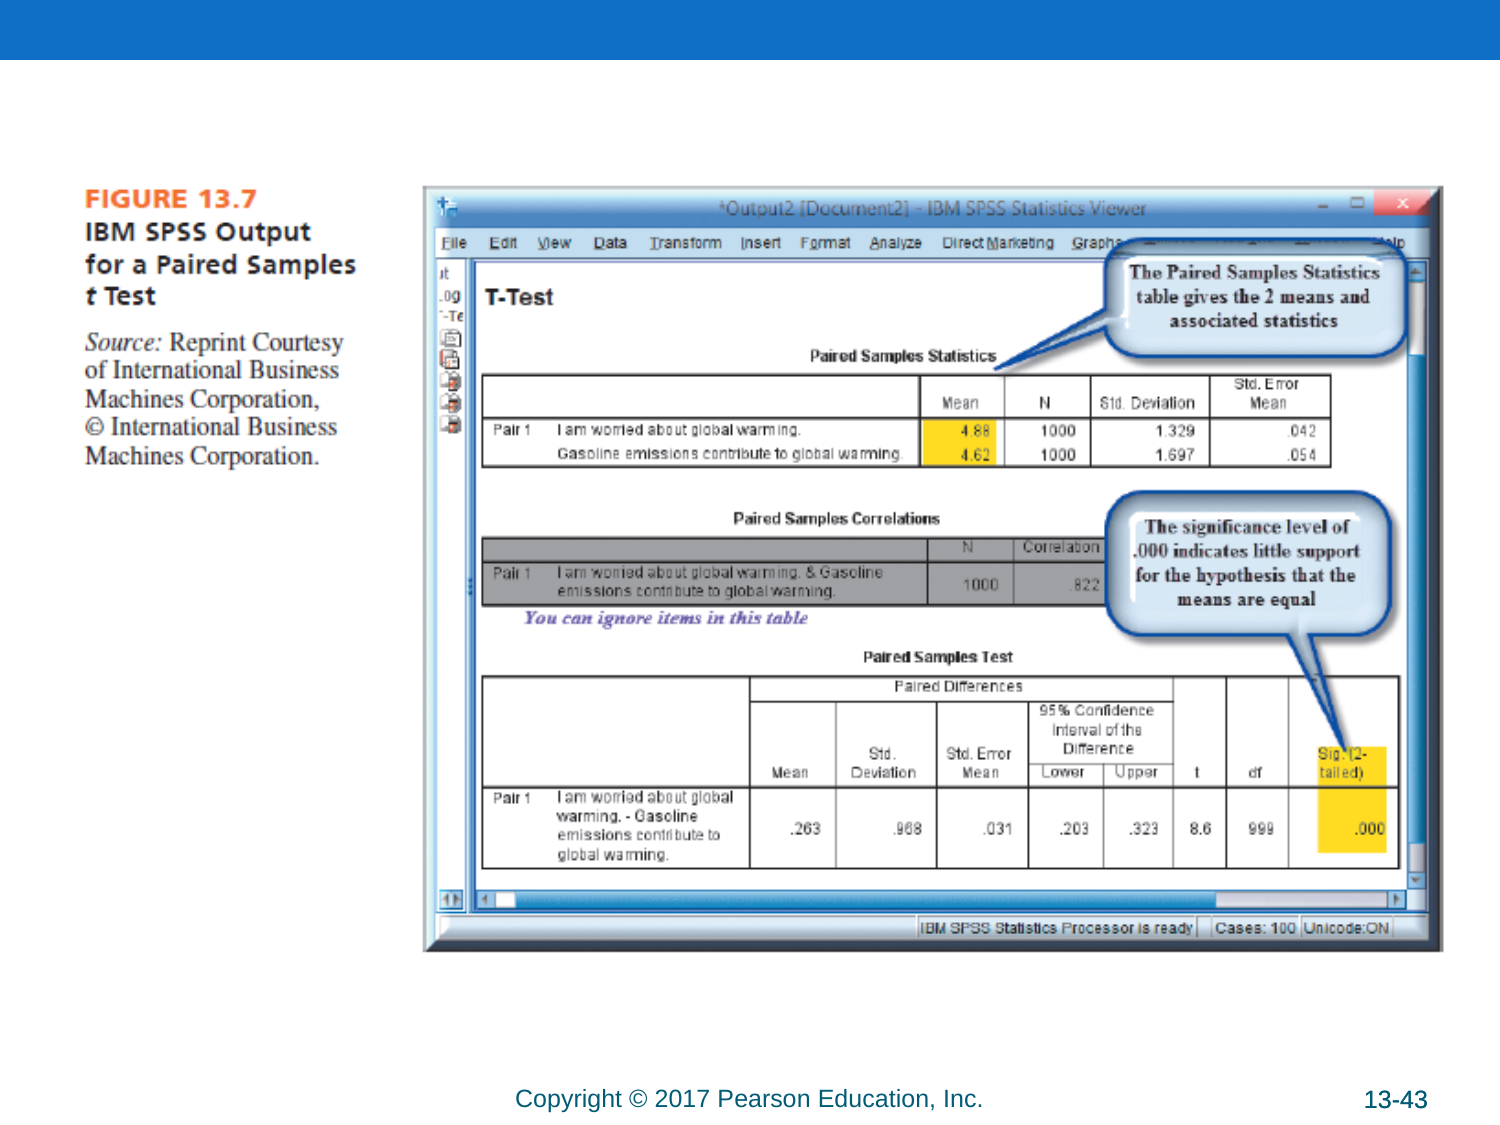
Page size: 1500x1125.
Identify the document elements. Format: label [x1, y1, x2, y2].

picture [641, 1100, 647, 1107]
picture [64, 178, 1453, 956]
